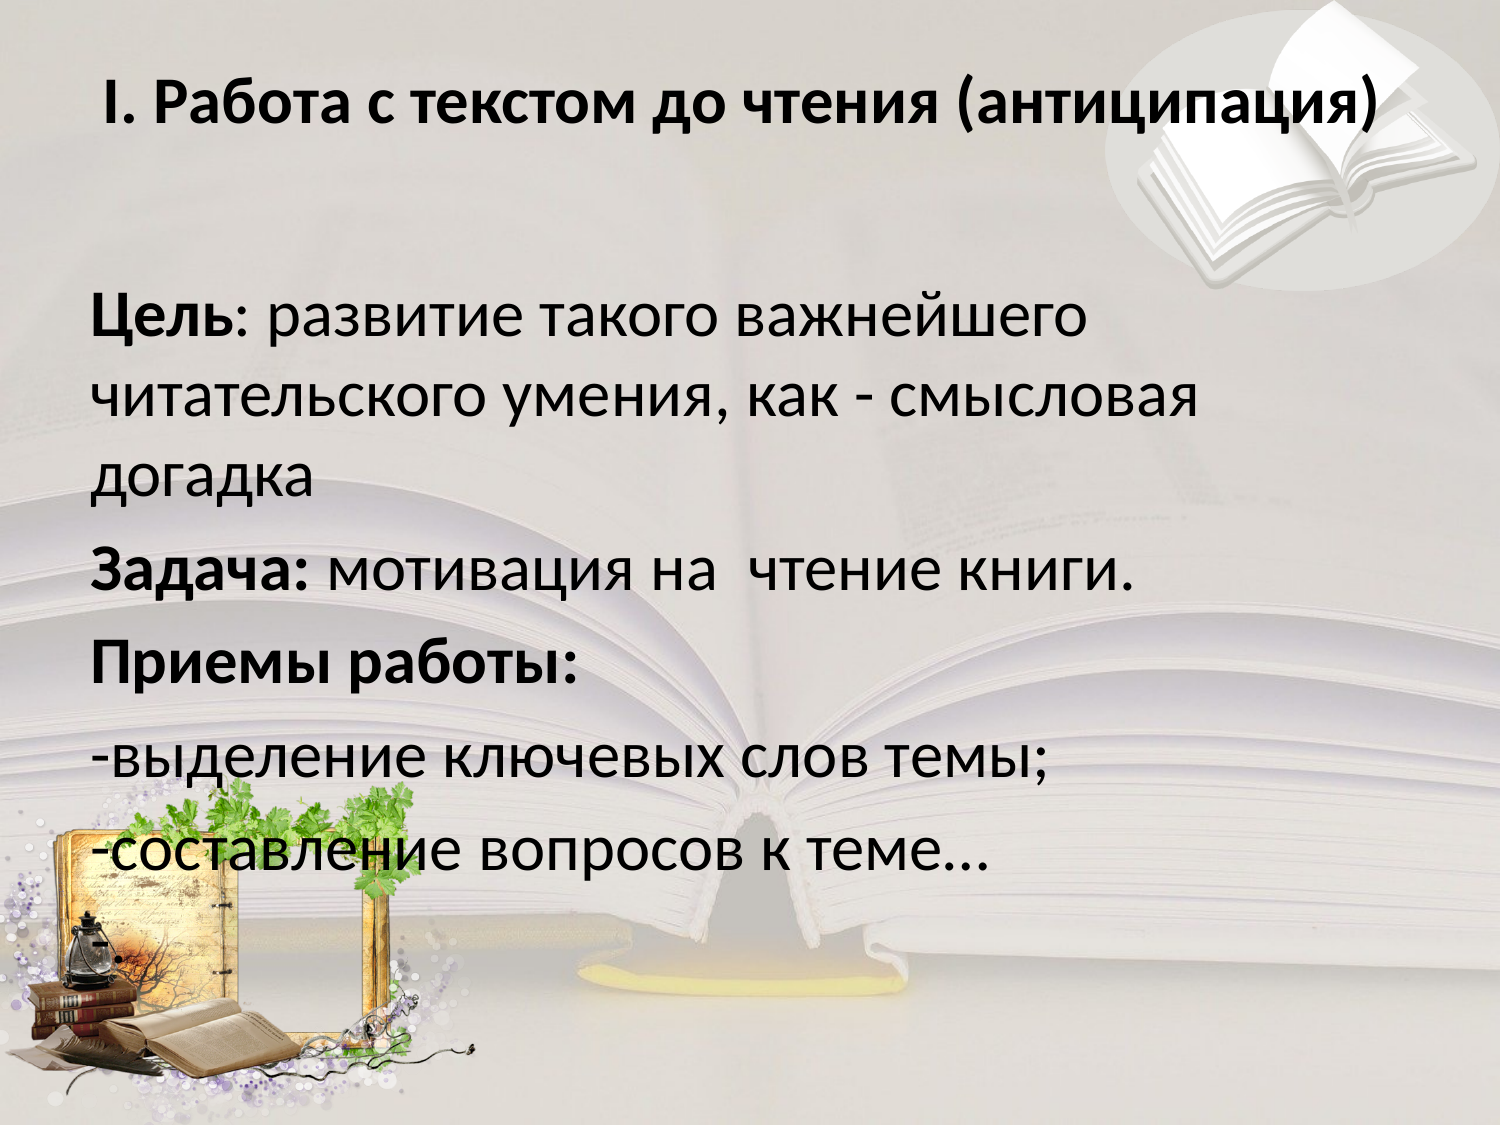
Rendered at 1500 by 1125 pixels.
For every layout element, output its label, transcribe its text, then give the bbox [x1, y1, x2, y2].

list Цель: развитие такого важнейшего читательского умения, как - смысловая догадка Задача: мотивация на чтение книги. Приемы работы: -выделение ключевых слов темы; -составление вопросов к теме… -. [75, 262, 1425, 1005]
title I. Работа с текстом до чтения (антиципация) [75, 42, 1425, 231]
picture [0, 0, 1500, 1125]
